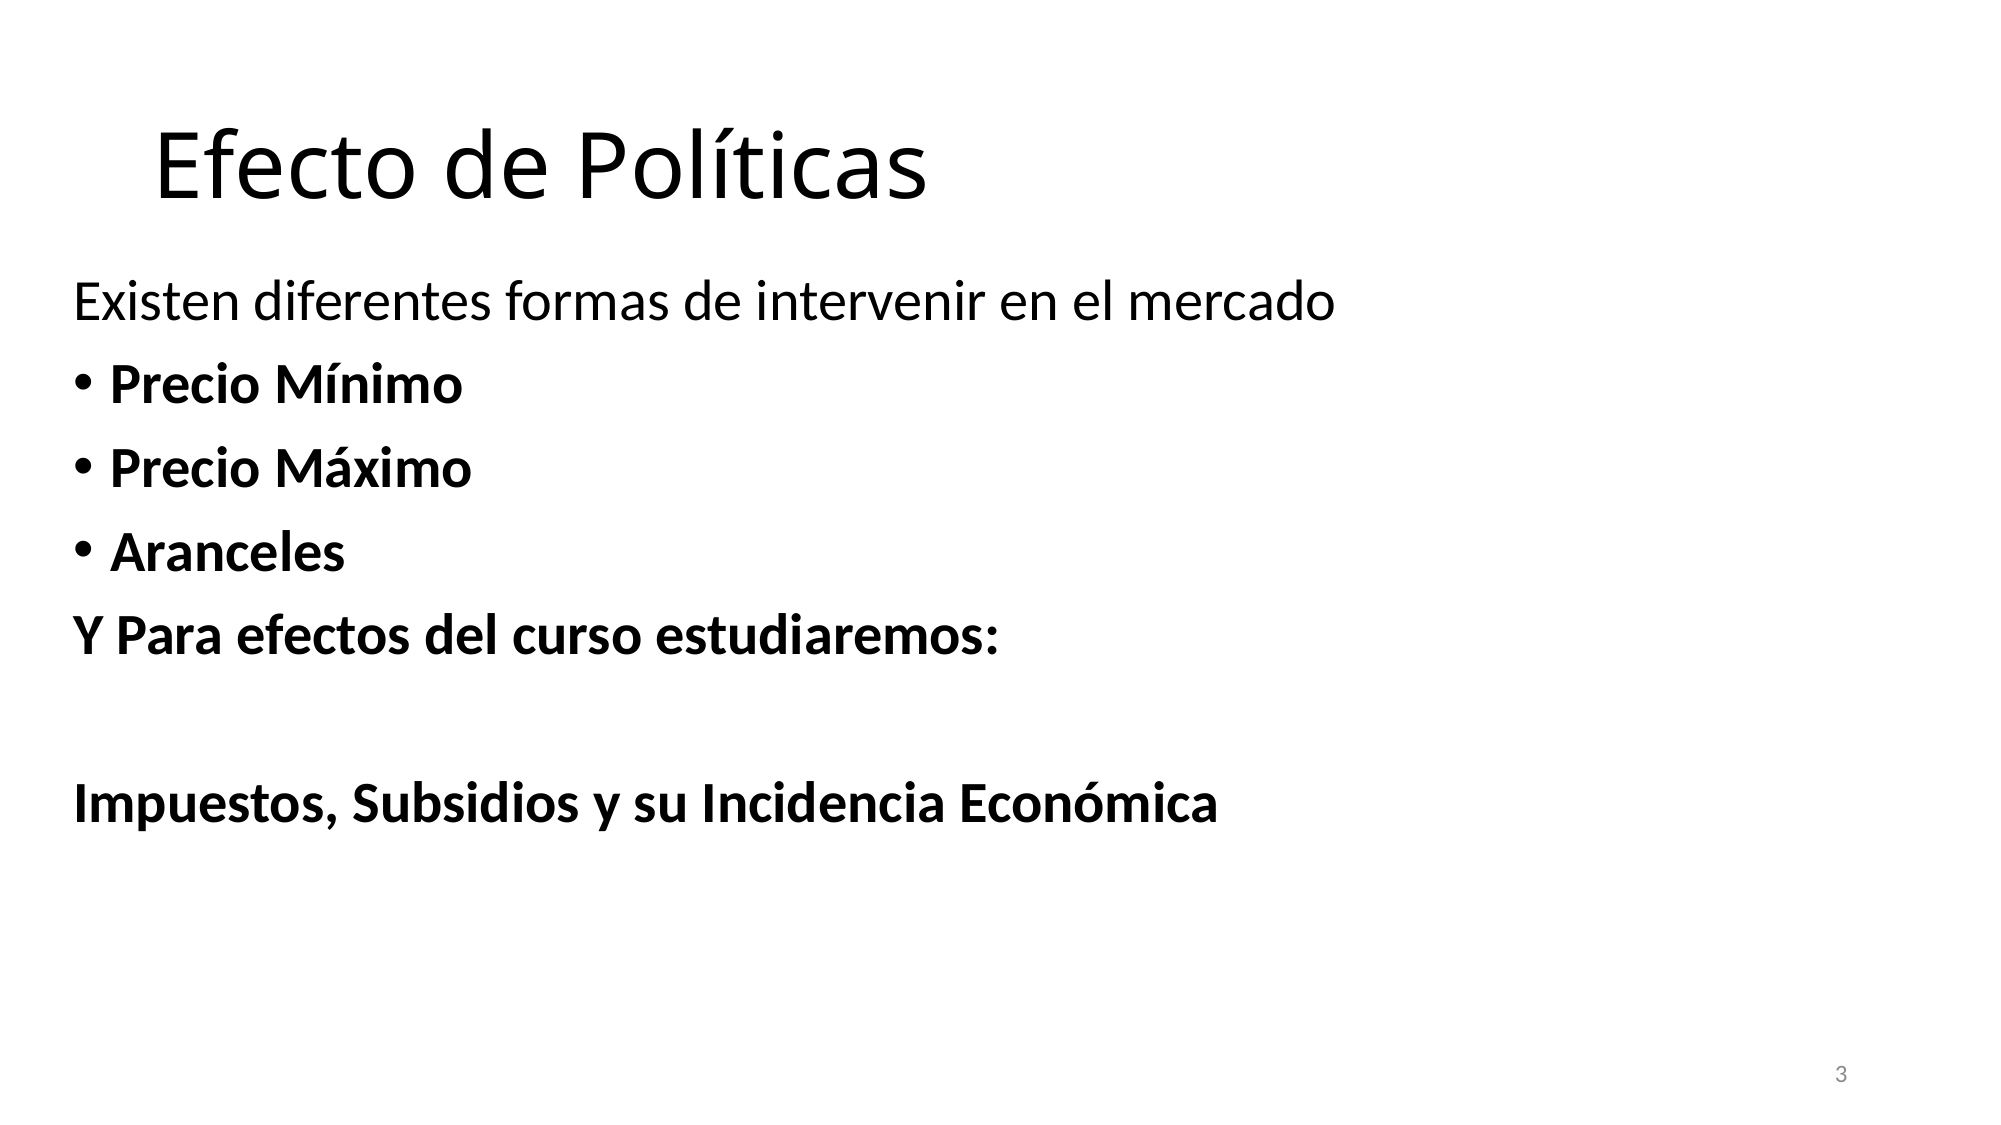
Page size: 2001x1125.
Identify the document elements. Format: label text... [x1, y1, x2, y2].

title Efecto de Políticas [137, 59, 1863, 278]
slide_number 3 [1412, 1042, 1863, 1103]
list Existen diferentes formas de intervenir en el mercado Precio Mínimo Precio Máximo Aranceles Y Para efectos del curso estudiaremos: Impuestos, Subsidios y su Incidencia Económica [58, 262, 1680, 1005]
